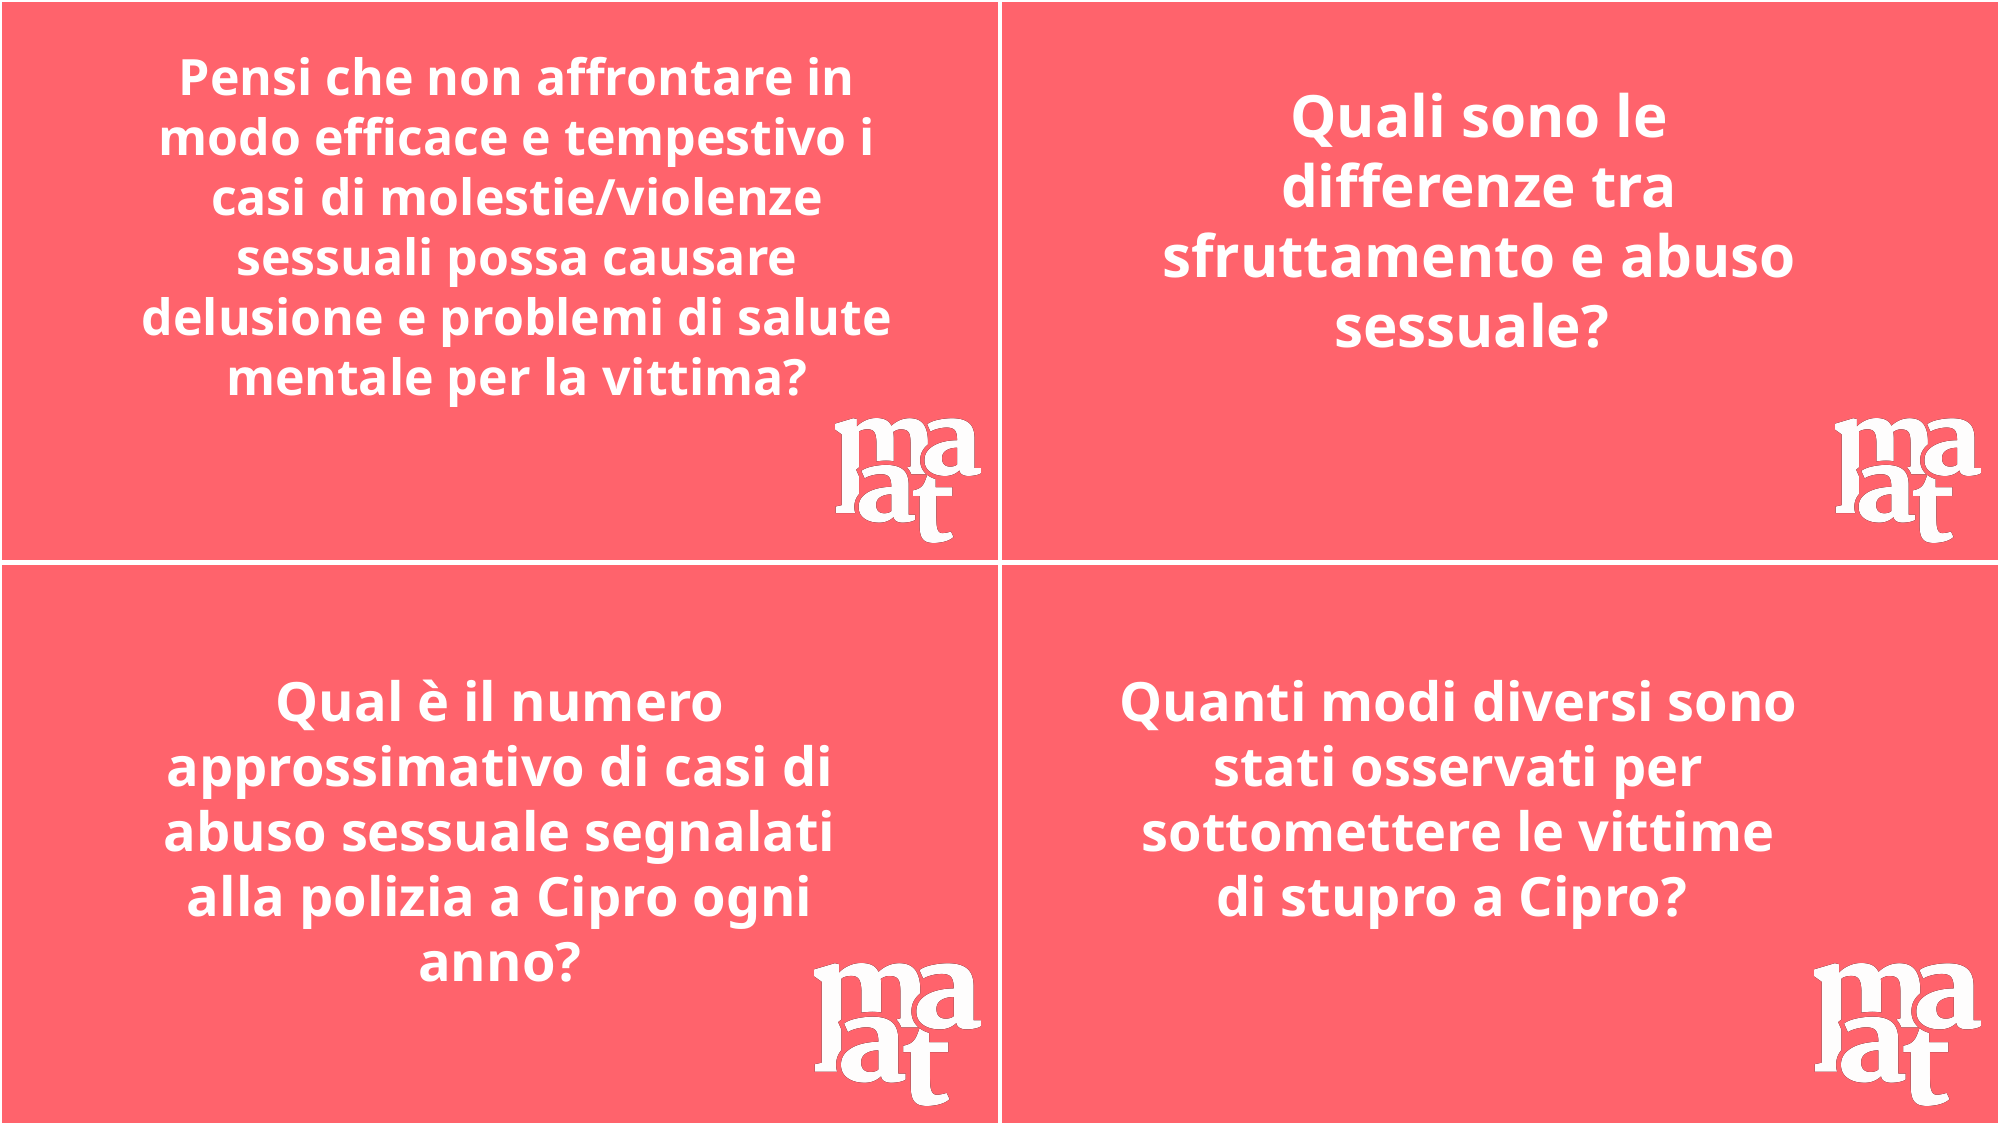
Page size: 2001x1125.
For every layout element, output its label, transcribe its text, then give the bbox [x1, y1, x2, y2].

picture [1814, 962, 1981, 1106]
text_box Quanti modi diversi sono stati osservati per sottomettere le vittime di stupro a Cipro? [1102, 659, 1815, 935]
text_box Quali sono le differenze tra sfruttamento e abuso sessuale? [1123, 71, 1836, 367]
text_box Qual è il numero approssimativo di casi di abuso sessuale segnalati alla polizia a Cipro ogni anno? [102, 659, 898, 1000]
text_box [999, 0, 2000, 562]
picture [835, 418, 981, 543]
text_box [999, 562, 2000, 1125]
text_box Pensi che non affrontare in modo efficace e tempestivo i casi di molestie/violenze sessuali possa causare delusione e problemi di salute mentale per la vittima? [123, 37, 911, 413]
picture [814, 962, 981, 1106]
picture [1835, 418, 1981, 543]
text_box [0, 0, 999, 562]
text_box [0, 562, 999, 1125]
